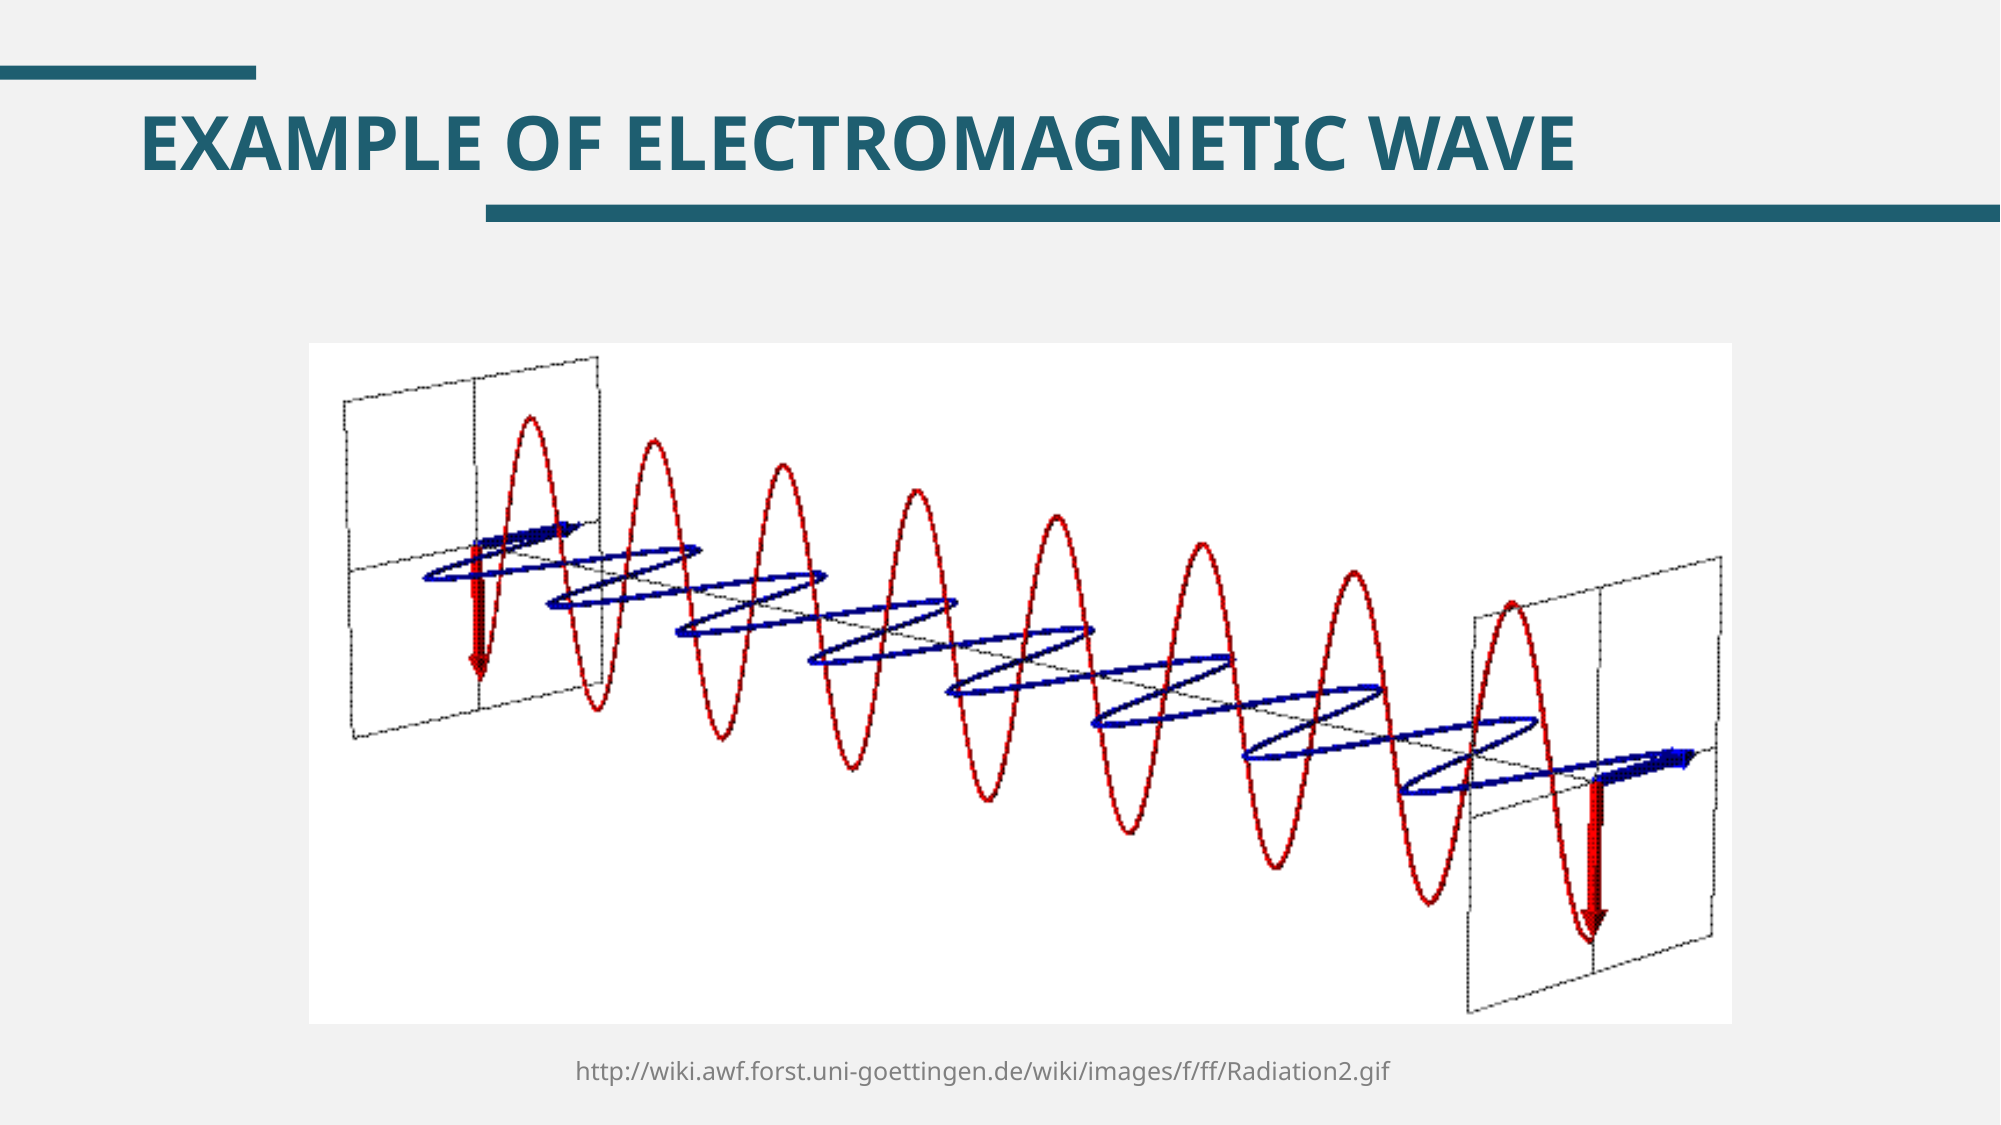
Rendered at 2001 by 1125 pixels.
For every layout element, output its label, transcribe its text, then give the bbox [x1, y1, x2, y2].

title EXAMPLE OF ELECTROMAGNETIC WAVE [123, 71, 1804, 194]
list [309, 343, 1732, 1024]
text_box http://wiki.awf.forst.uni-goettingen.de/wiki/images/f/ff/Radiation2.gif [351, 1048, 1616, 1093]
text_box [484, 203, 2000, 223]
text_box [0, 64, 258, 81]
